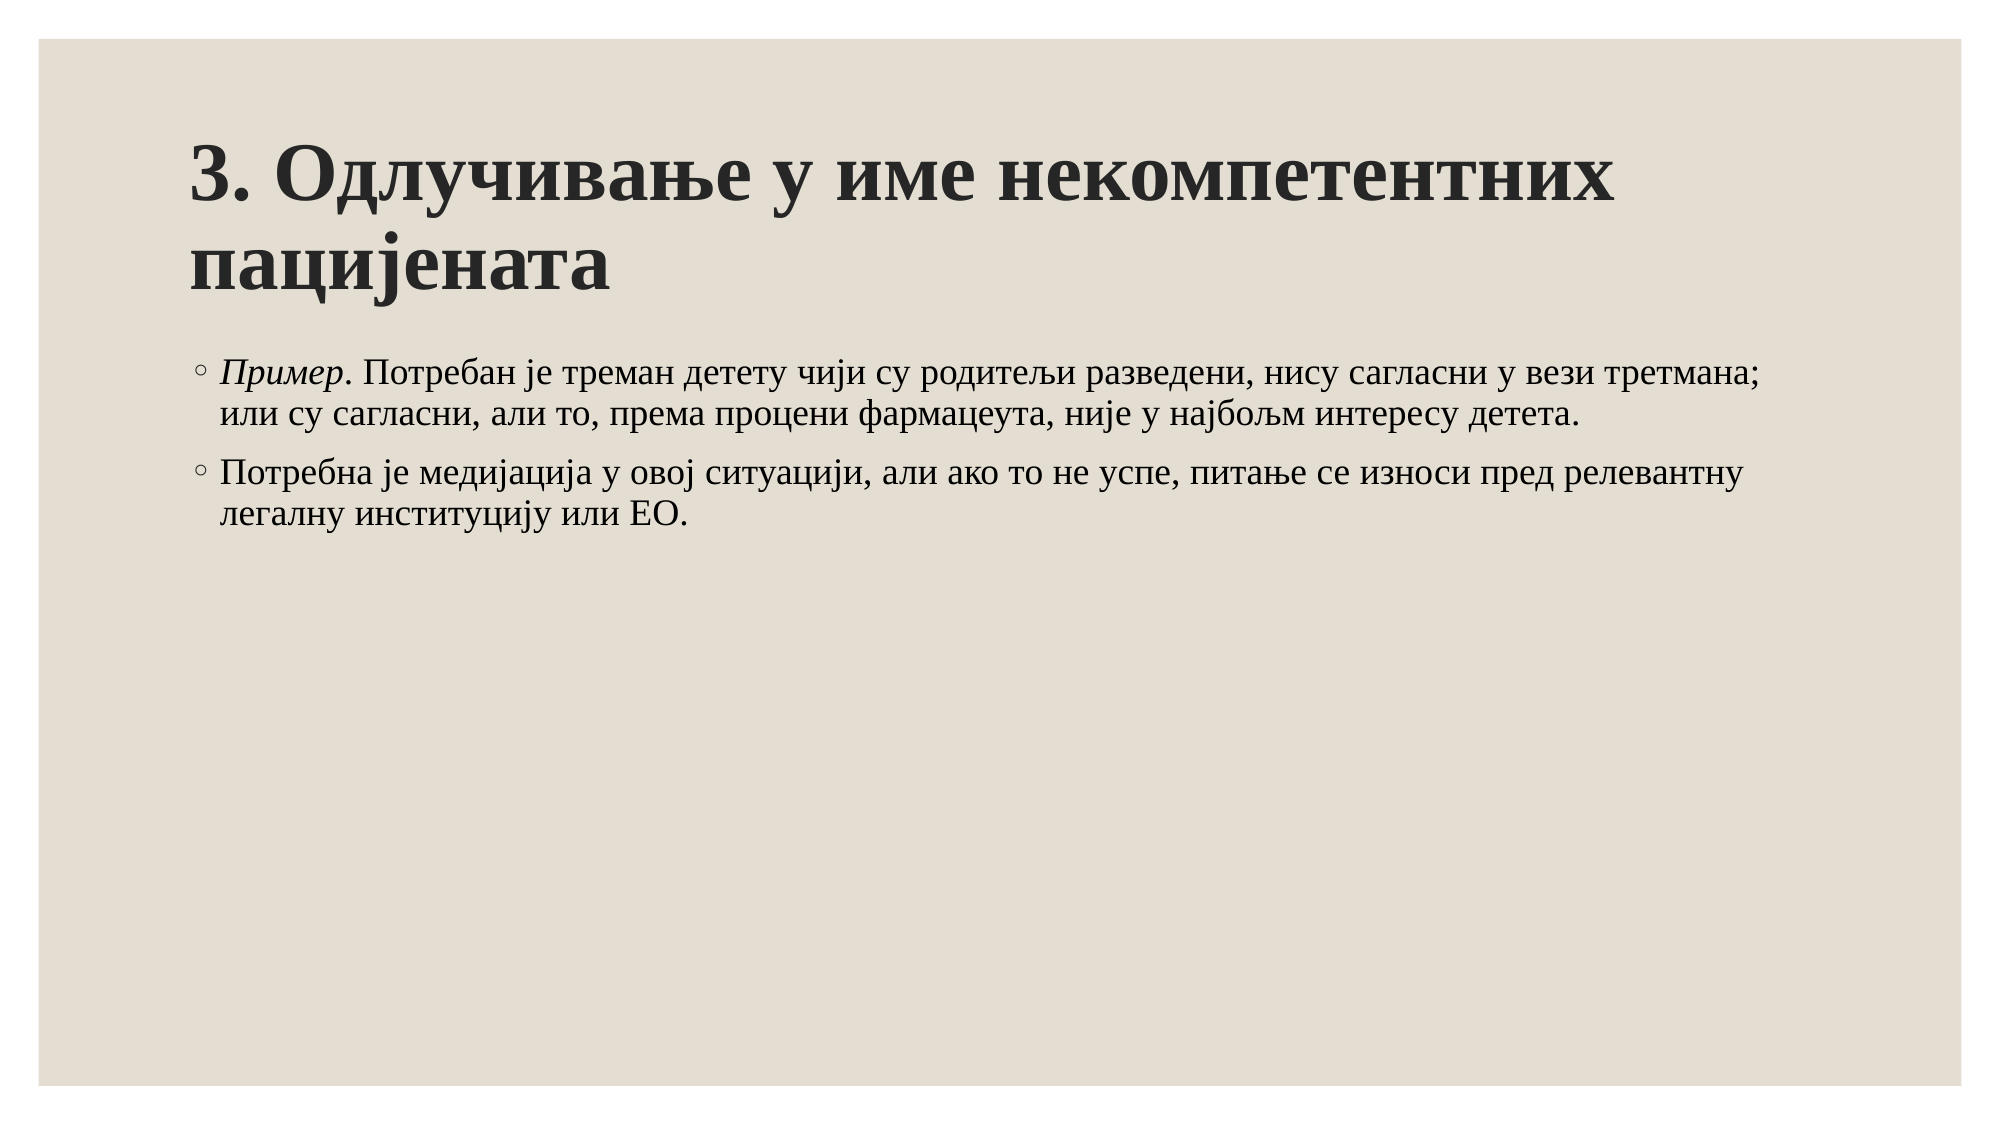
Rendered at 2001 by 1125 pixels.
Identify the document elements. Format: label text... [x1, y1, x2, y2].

title 3. Одлучивање у име некомпетентних пацијената [174, 105, 1825, 331]
list Пример. Потребан је треман детету чији су родитељи разведени, нису сагласни у вези третмана; или су сагласни, али то, према процени фармацеута, није у најбољм интересу детета. Потребна је медијација у овој ситуацији, али ако то не успе, питање се износи пред релевантну легалну институцију или ЕО. [174, 345, 1825, 990]
